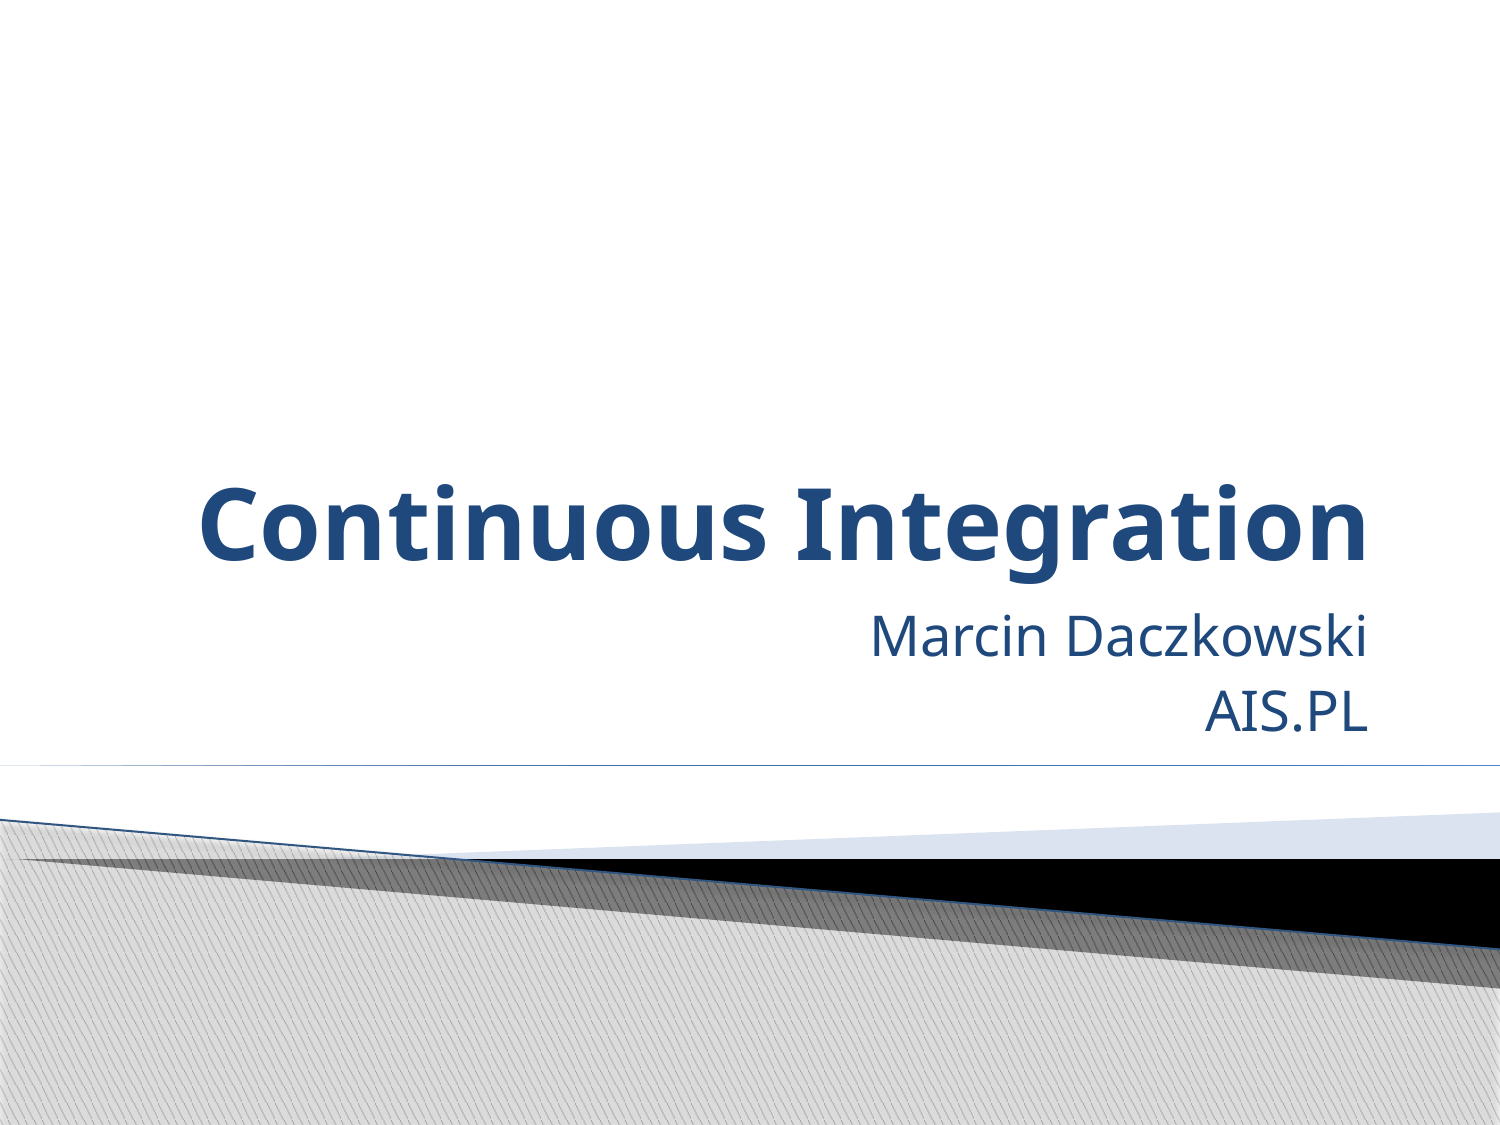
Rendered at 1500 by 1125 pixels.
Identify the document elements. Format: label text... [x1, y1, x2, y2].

title Continuous Integration [112, 287, 1388, 588]
picture [5, 859, 1500, 989]
subtitle Marcin Daczkowski AIS.PL [112, 592, 1388, 790]
